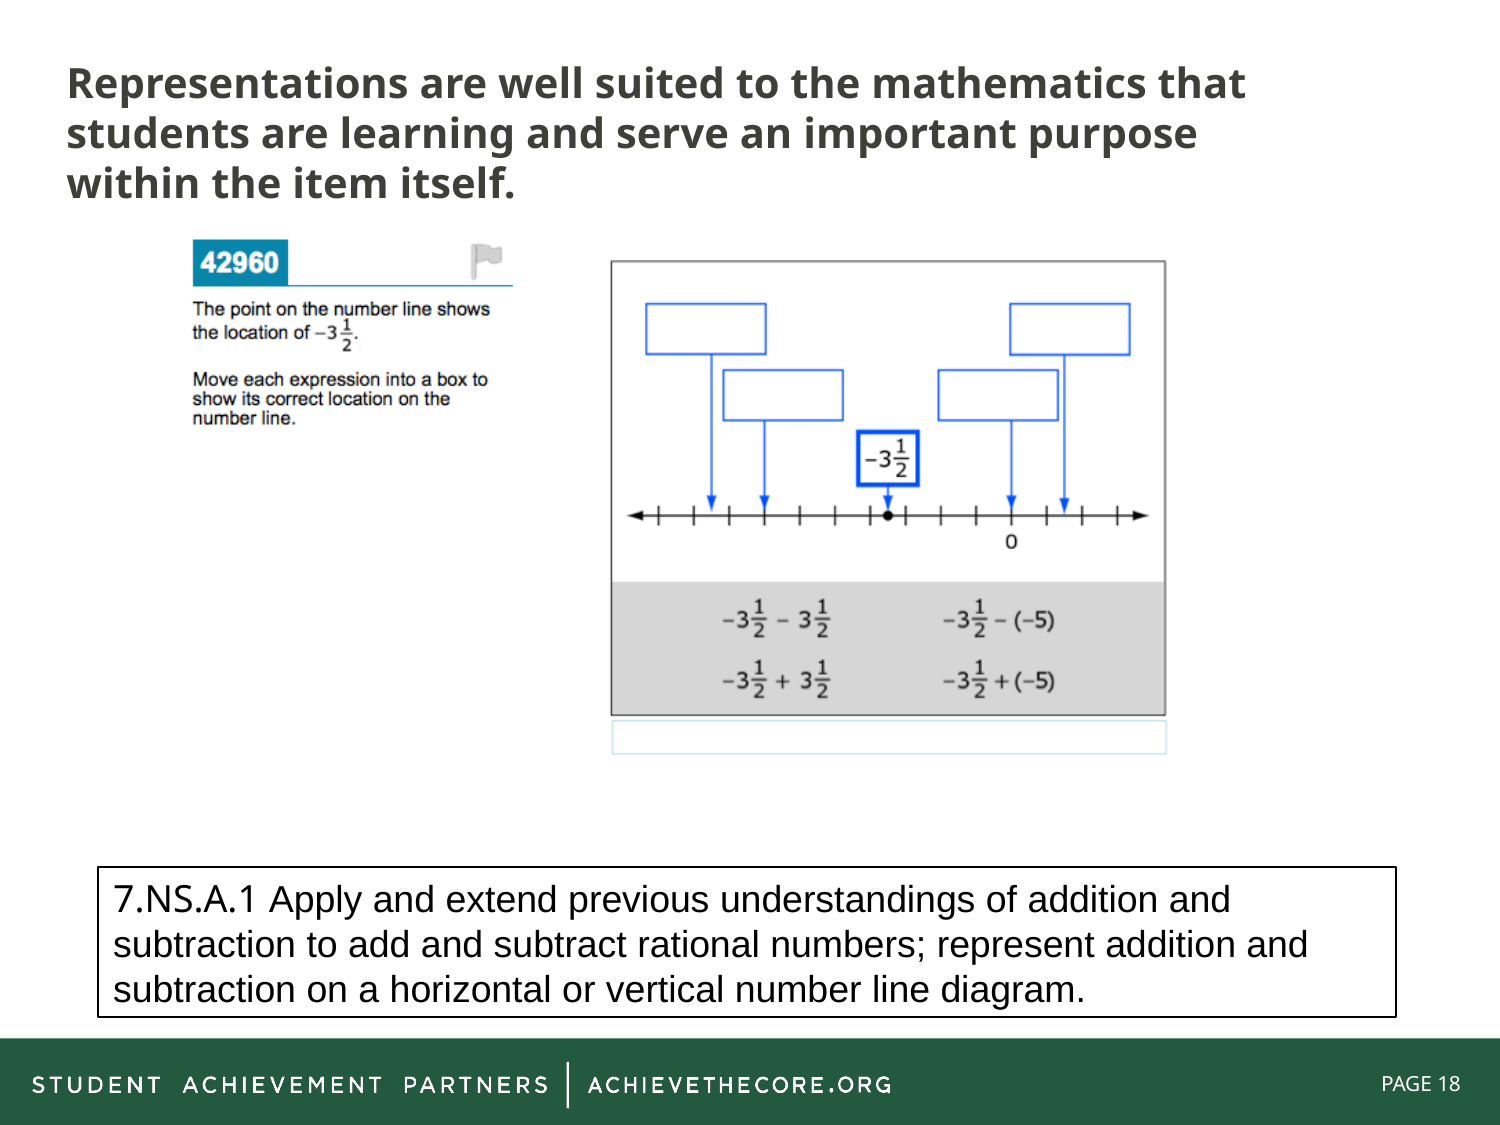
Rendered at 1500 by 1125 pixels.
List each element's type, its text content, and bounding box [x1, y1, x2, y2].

title Representations are well suited to the mathematics that students are learning and serve an important purpose within the item itself. [51, 45, 1350, 220]
picture [98, 219, 1266, 832]
picture [12, 1055, 911, 1112]
text_box 7.NS.A.1 Apply and extend previous understandings of addition and subtraction to add and subtract rational numbers; represent addition and subtraction on a horizontal or vertical number line diagram. [98, 867, 1397, 1017]
